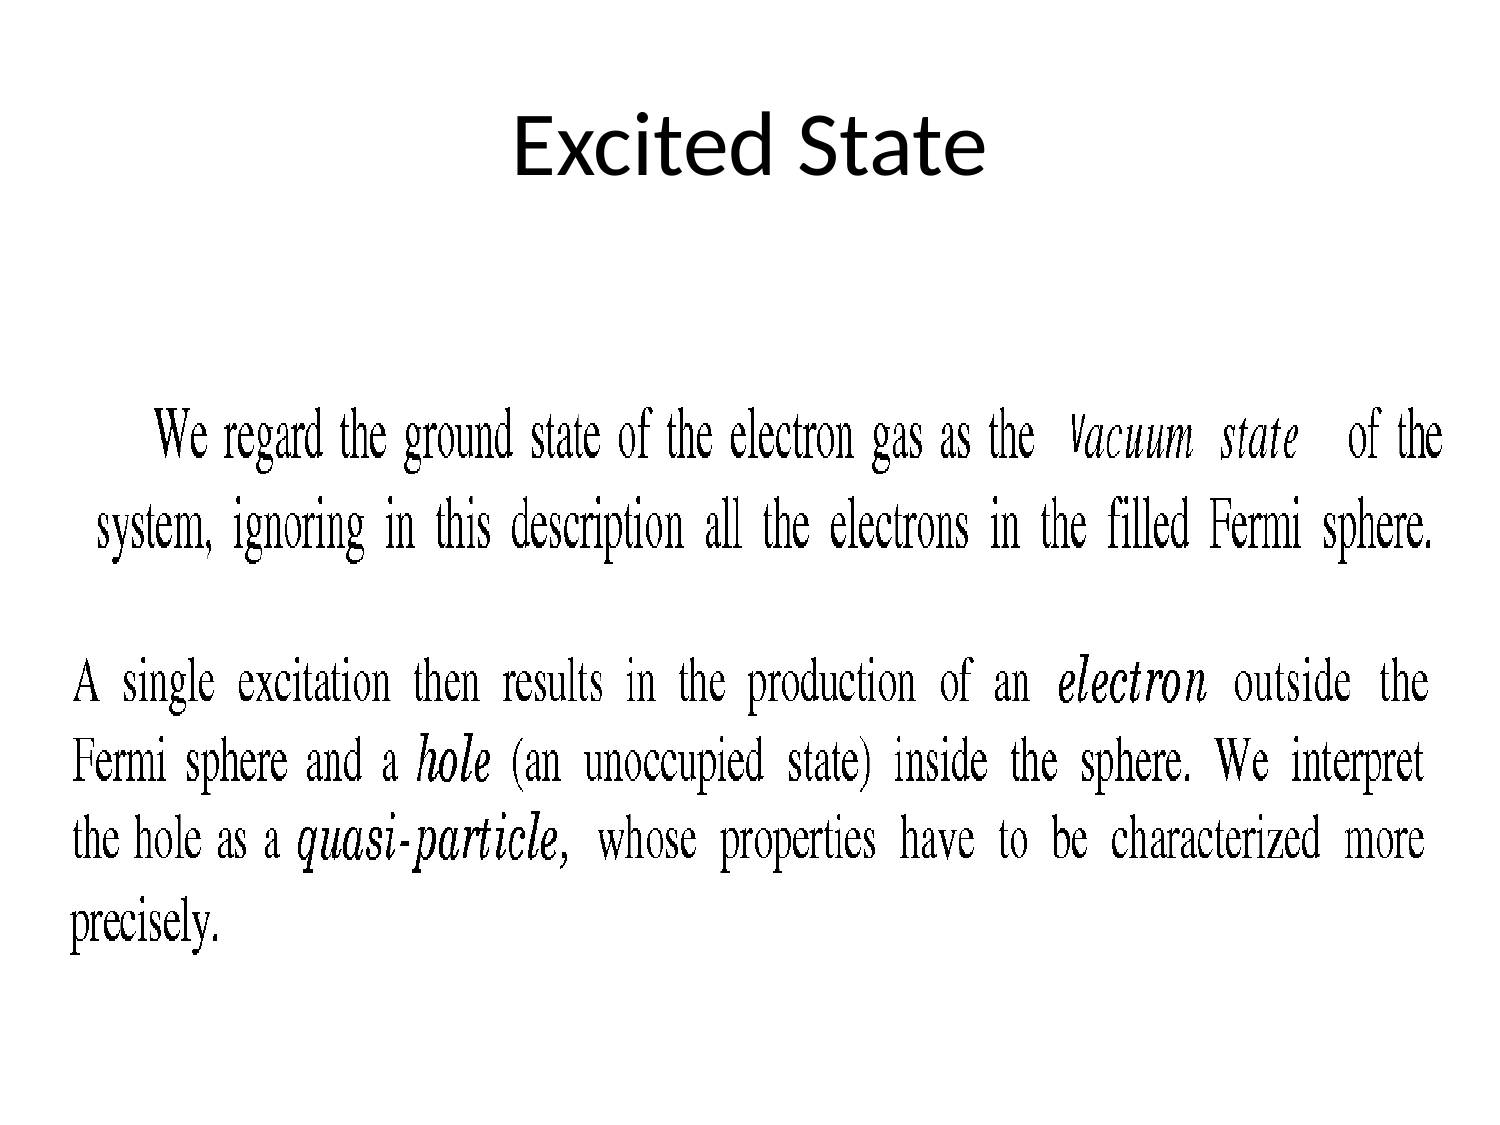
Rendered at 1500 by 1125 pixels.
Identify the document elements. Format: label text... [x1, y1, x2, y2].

picture [61, 624, 1439, 973]
picture [74, 387, 1452, 570]
title Excited State [75, 45, 1425, 233]
